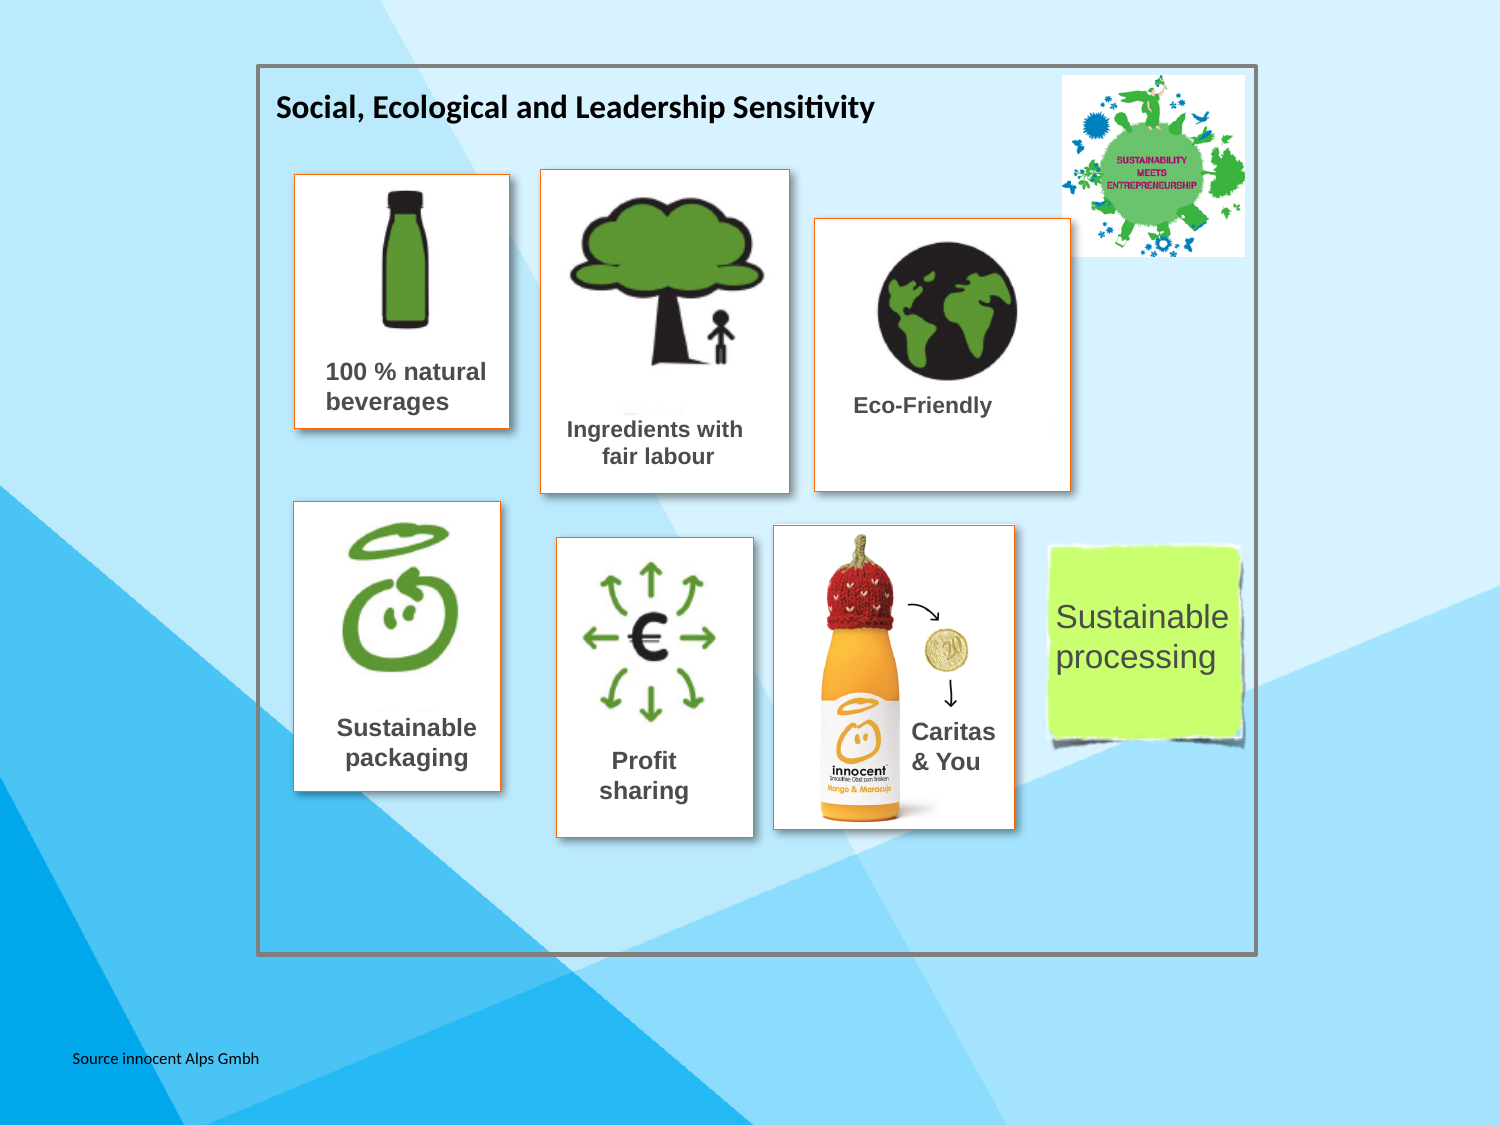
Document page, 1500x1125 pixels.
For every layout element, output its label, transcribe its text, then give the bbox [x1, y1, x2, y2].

picture [0, 0, 1500, 1125]
text_box [257, 66, 1256, 955]
text_box Source innocent Alps Gmbh [57, 1040, 275, 1096]
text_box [1039, 535, 1249, 753]
text_box Social, Ecological and Leadership Sensitivity [261, 77, 1048, 133]
